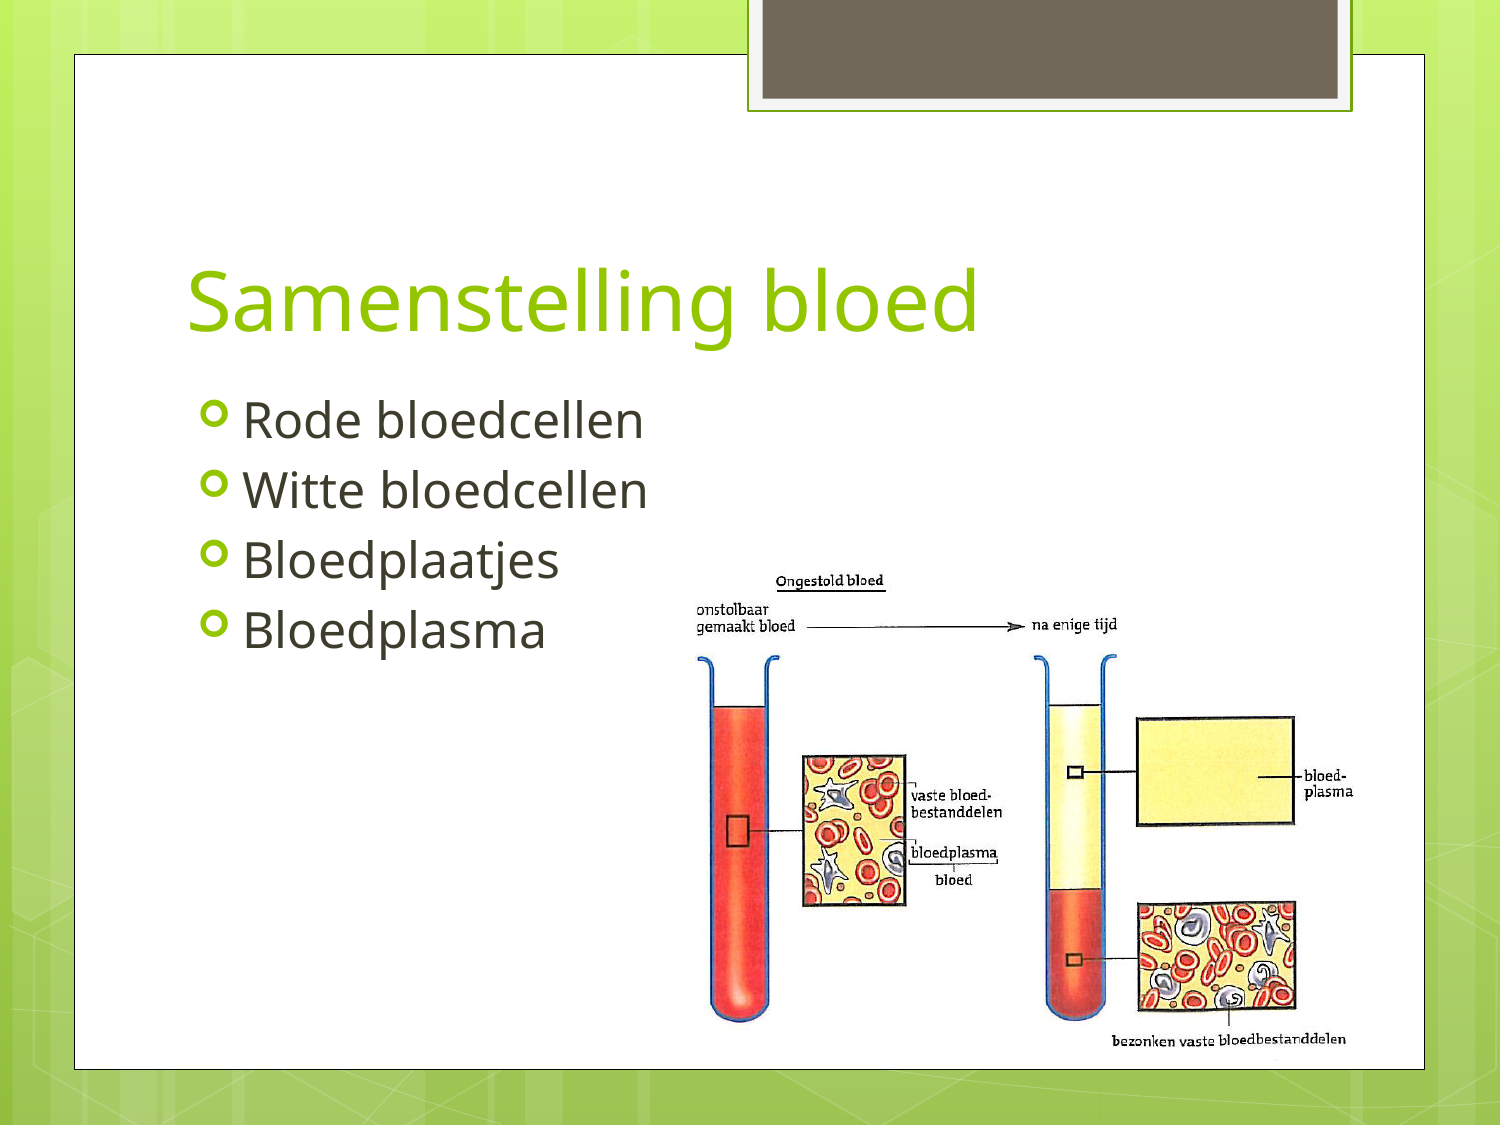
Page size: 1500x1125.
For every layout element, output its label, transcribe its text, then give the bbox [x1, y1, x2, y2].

list Rode bloedcellen Witte bloedcellen Bloedplaatjes Bloedplasma [171, 381, 1283, 957]
title Samenstelling bloed [171, 168, 1324, 357]
picture [678, 562, 1354, 1061]
